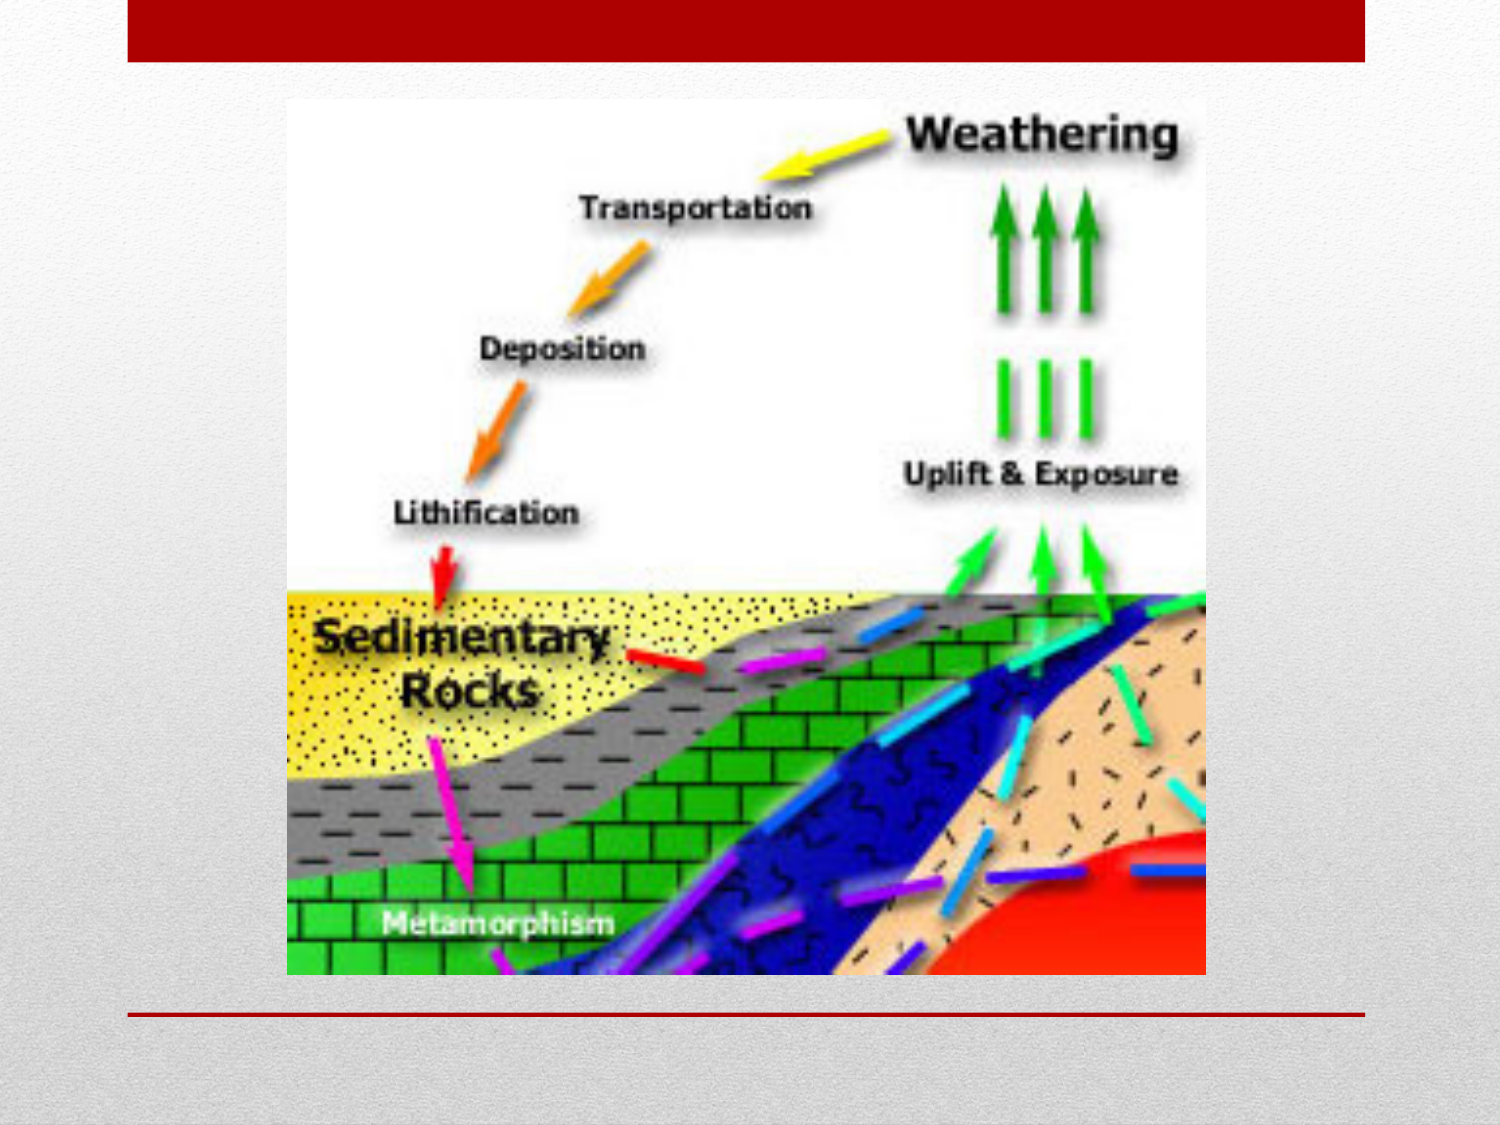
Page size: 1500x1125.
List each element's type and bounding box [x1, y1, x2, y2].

picture [286, 99, 1207, 976]
